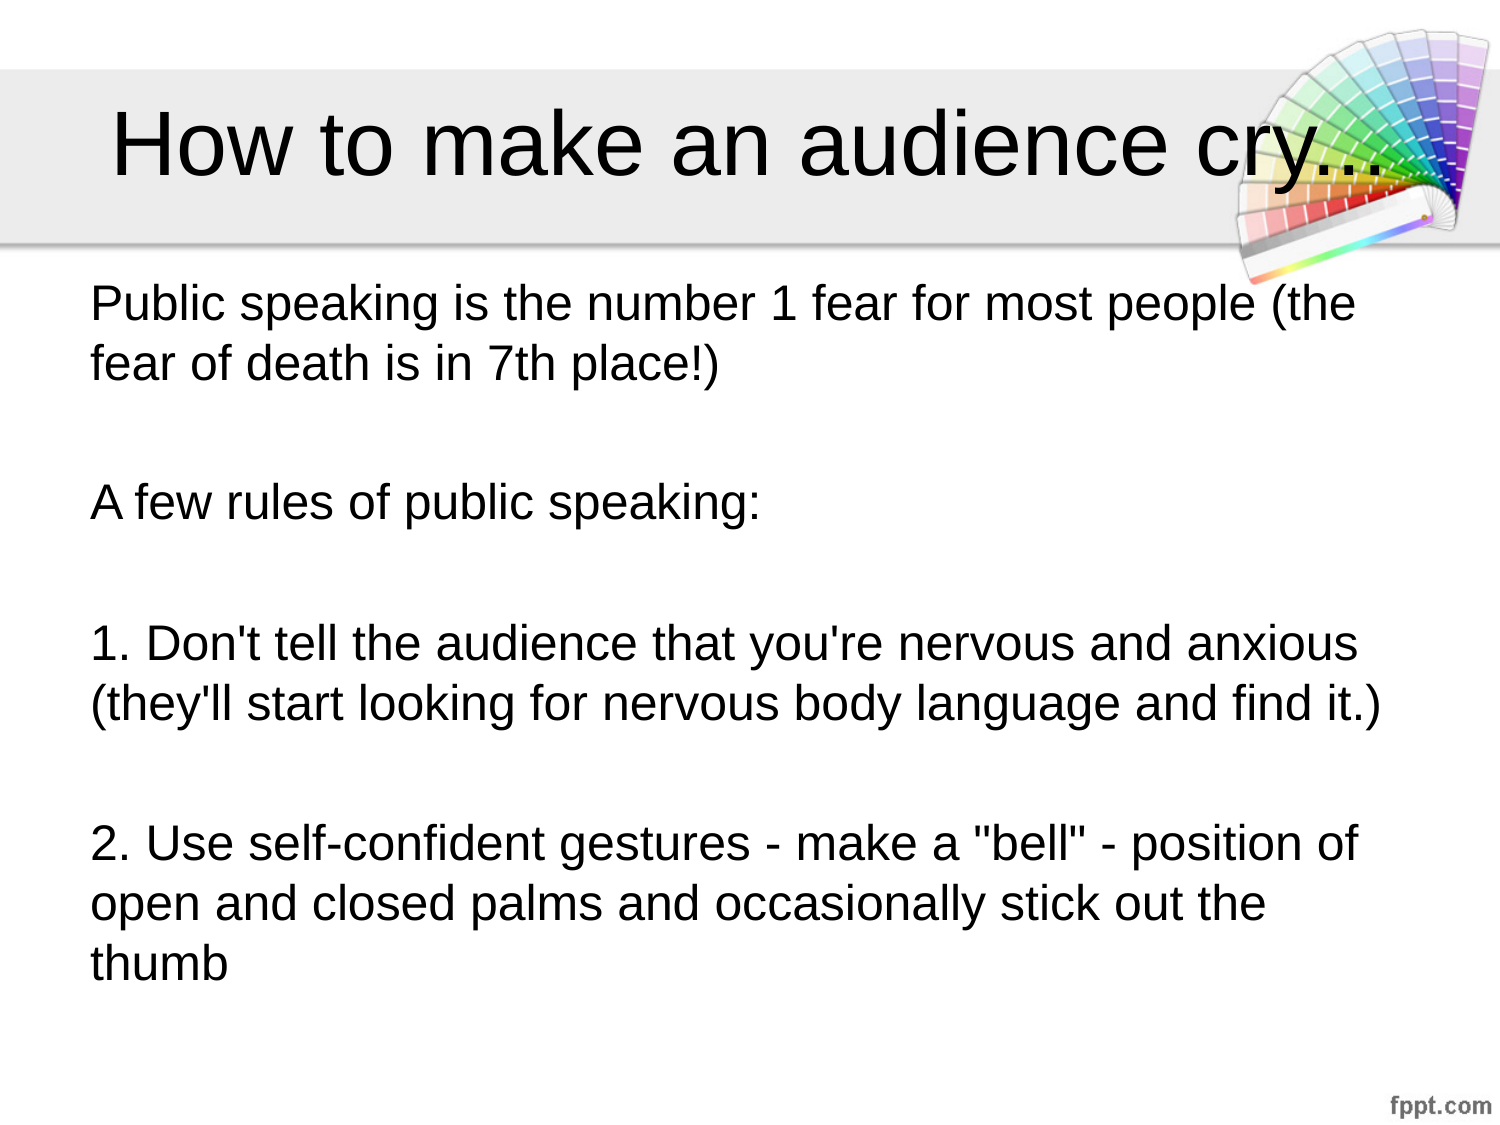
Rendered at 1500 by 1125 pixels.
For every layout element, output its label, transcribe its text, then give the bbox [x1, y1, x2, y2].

title How to make an audience cry... [75, 45, 1425, 233]
list Public speaking is the number 1 fear for most people (the fear of death is in 7th place!) A few rules of public speaking: 1. Don't tell the audience that you're nervous and anxious (they'll start looking for nervous body language and find it.) 2. Use self-confident gestures - make a "bell" - position of open and closed palms and occasionally stick out the thumb [75, 262, 1425, 1066]
picture [0, 0, 1500, 1125]
